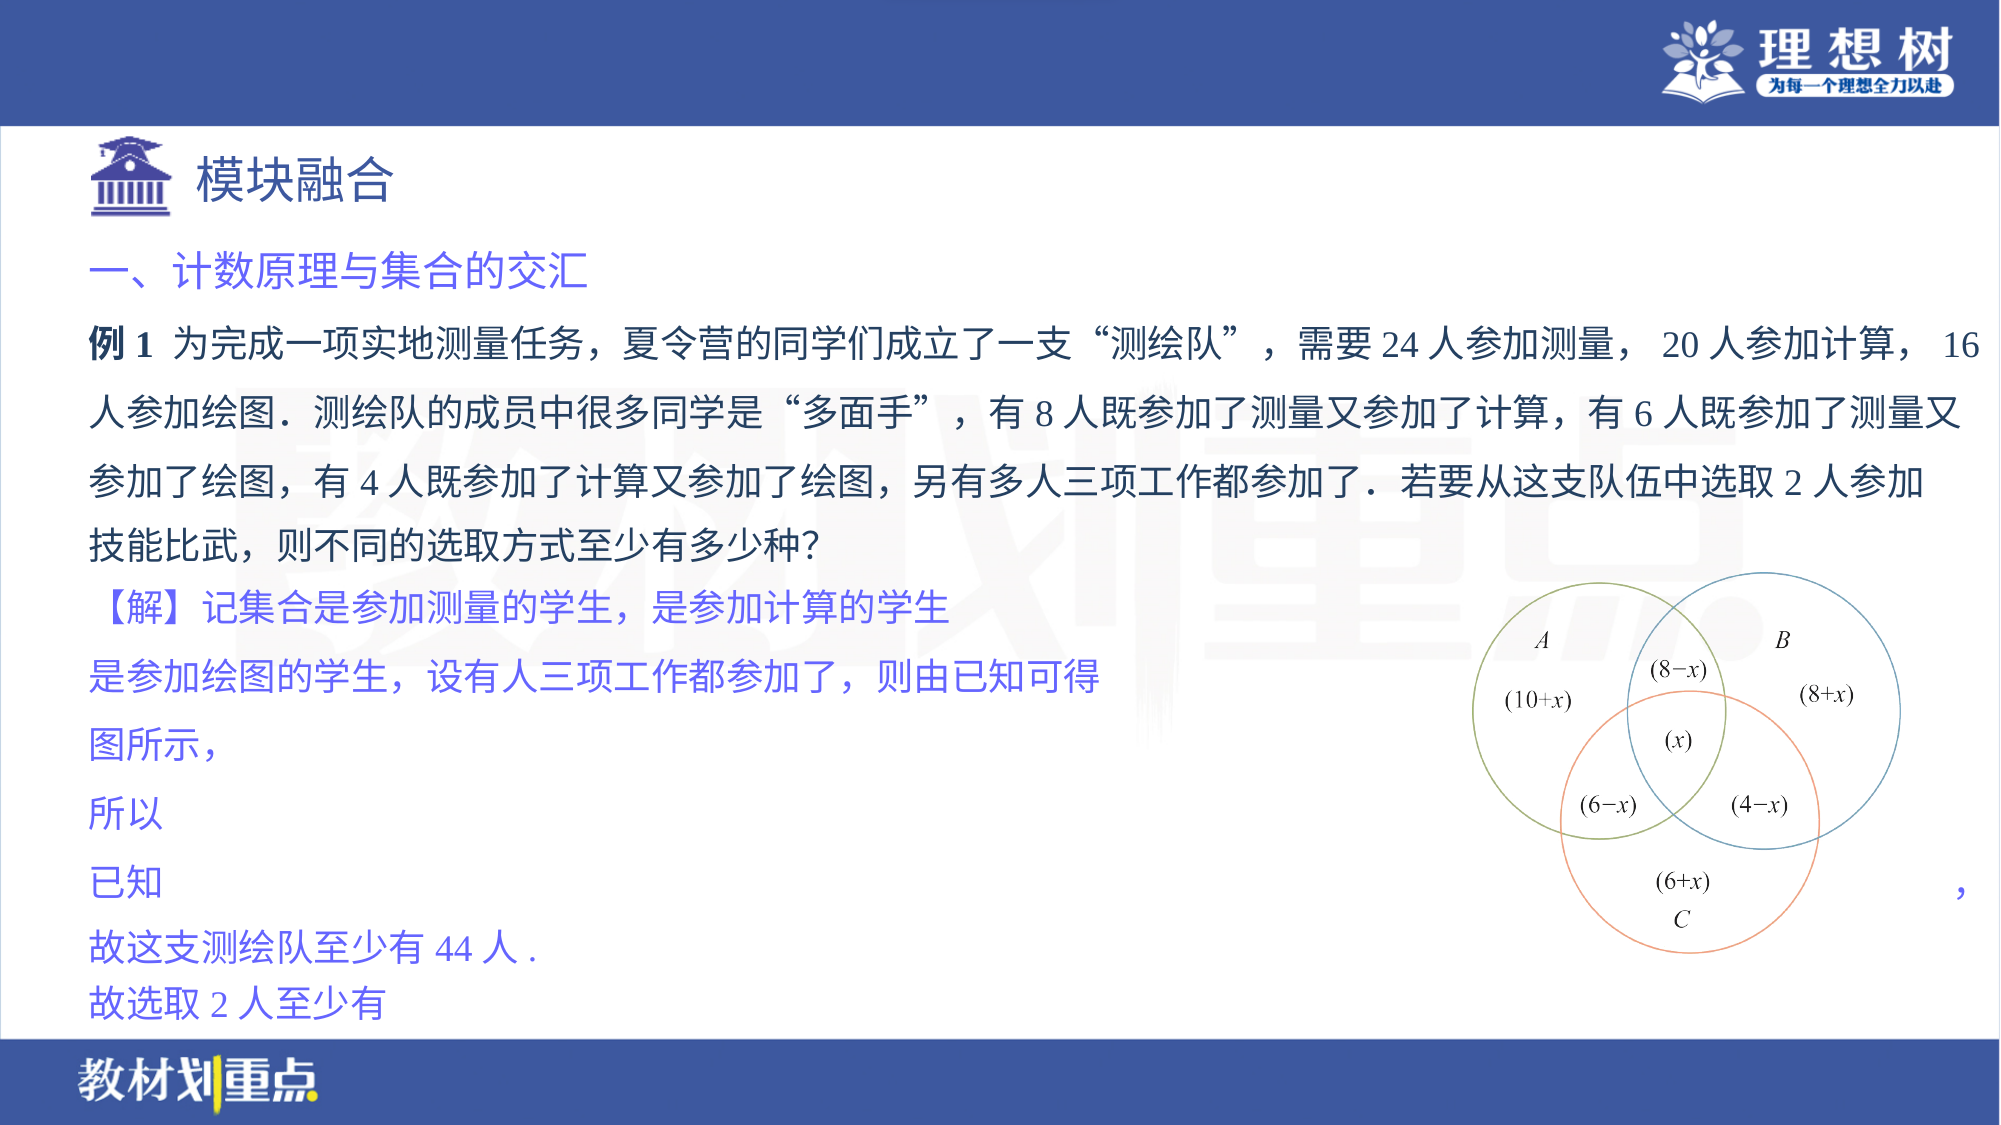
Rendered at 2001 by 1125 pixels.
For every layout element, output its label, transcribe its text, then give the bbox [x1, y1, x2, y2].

text_box 一、计数原理与集合的交汇 [88, 222, 1911, 296]
picture [0, 0, 2000, 1125]
text_box 例1 为完成一项实地测量任务，夏令营的同学们成立了一支“测绘队”，需要24人参加测量，20人参加计算，16 人参加绘图．测绘队的成员中很多同学是“多面手”，有8人既参加了测量又参加了计算，有6人既参加了测量又 参加了绘图，有4人既参加了计算又参加了绘图，另有多人三项工作都参加了．若要从这支队伍中选取2人参加 技能比武，则不同的选取方式至少有多少种？ [88, 296, 1911, 561]
text_box 模块融合 [194, 135, 726, 222]
